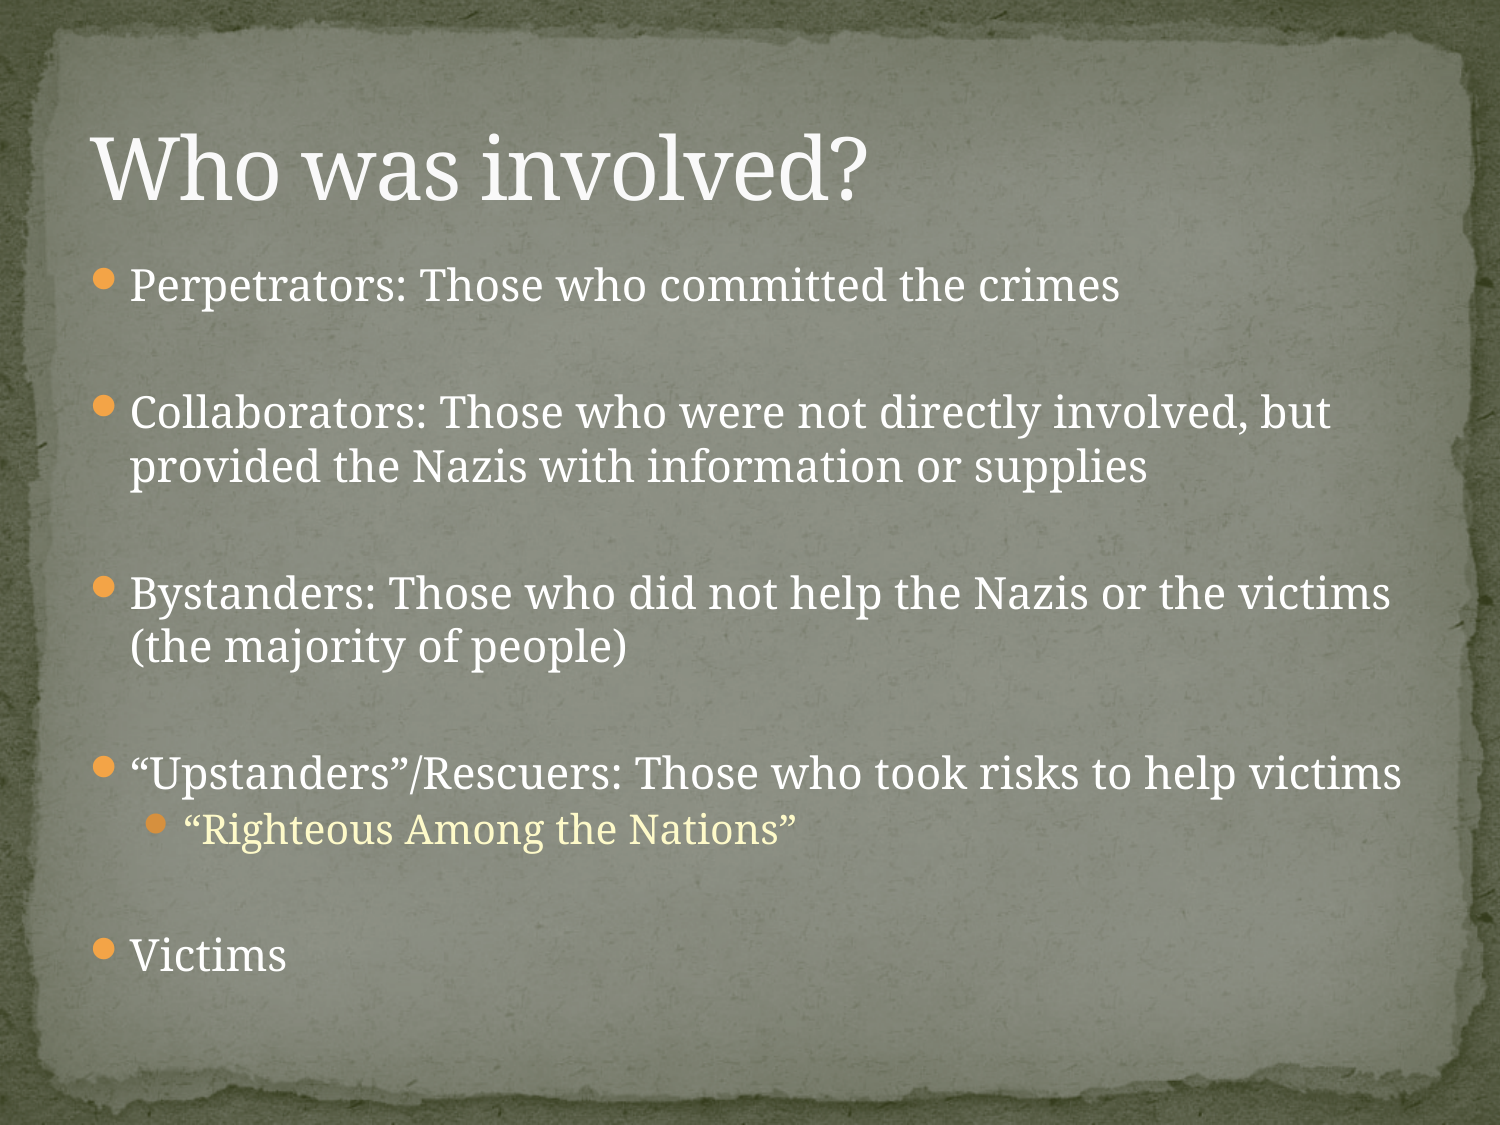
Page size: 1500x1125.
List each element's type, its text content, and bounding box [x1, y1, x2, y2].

list Perpetrators: Those who committed the crimes Collaborators: Those who were not directly involved, but provided the Nazis with information or supplies Bystanders: Those who did not help the Nazis or the victims (the majority of people) “Upstanders”/Rescuers: Those who took risks to help victims “Righteous Among the Nations” Victims [75, 249, 1425, 1000]
title Who was involved? [74, 24, 1425, 225]
